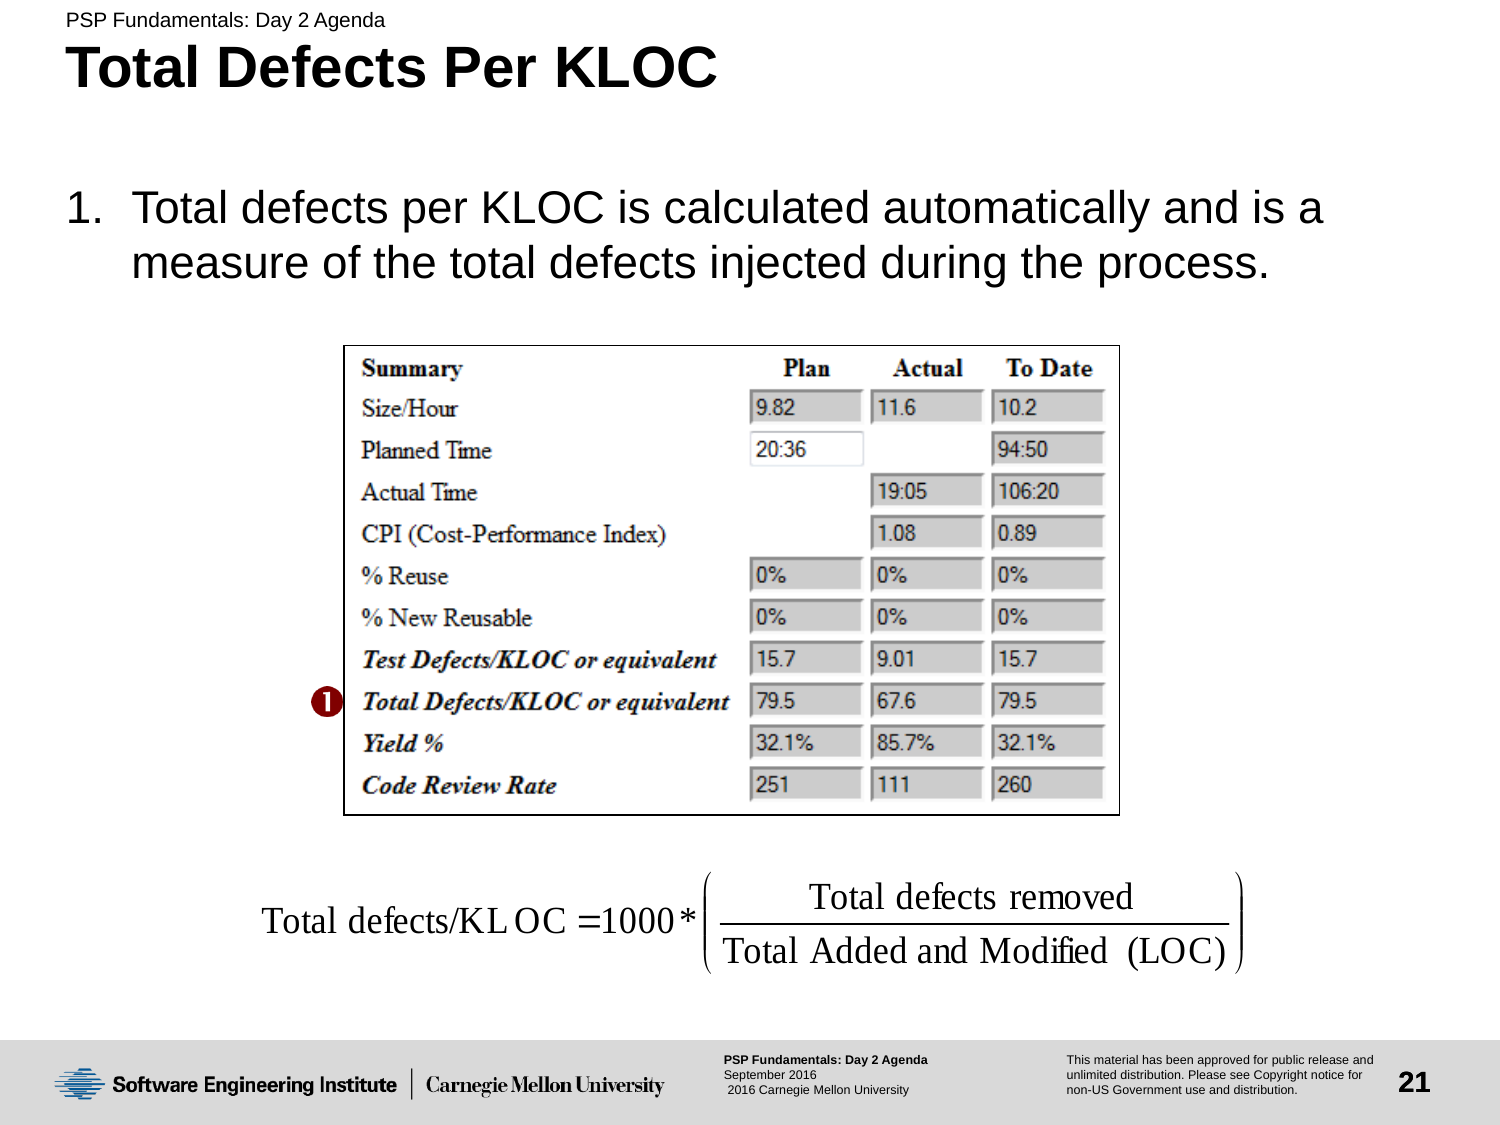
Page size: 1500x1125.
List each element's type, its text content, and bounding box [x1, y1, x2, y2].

title Total Defects Per KLOC [65, 37, 1430, 148]
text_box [256, 866, 1254, 979]
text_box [311, 346, 1119, 815]
picture [46, 1061, 673, 1104]
list Total defects per KLOC is calculated automatically and is a measure of the total defects injected during the process. [65, 177, 1431, 1000]
